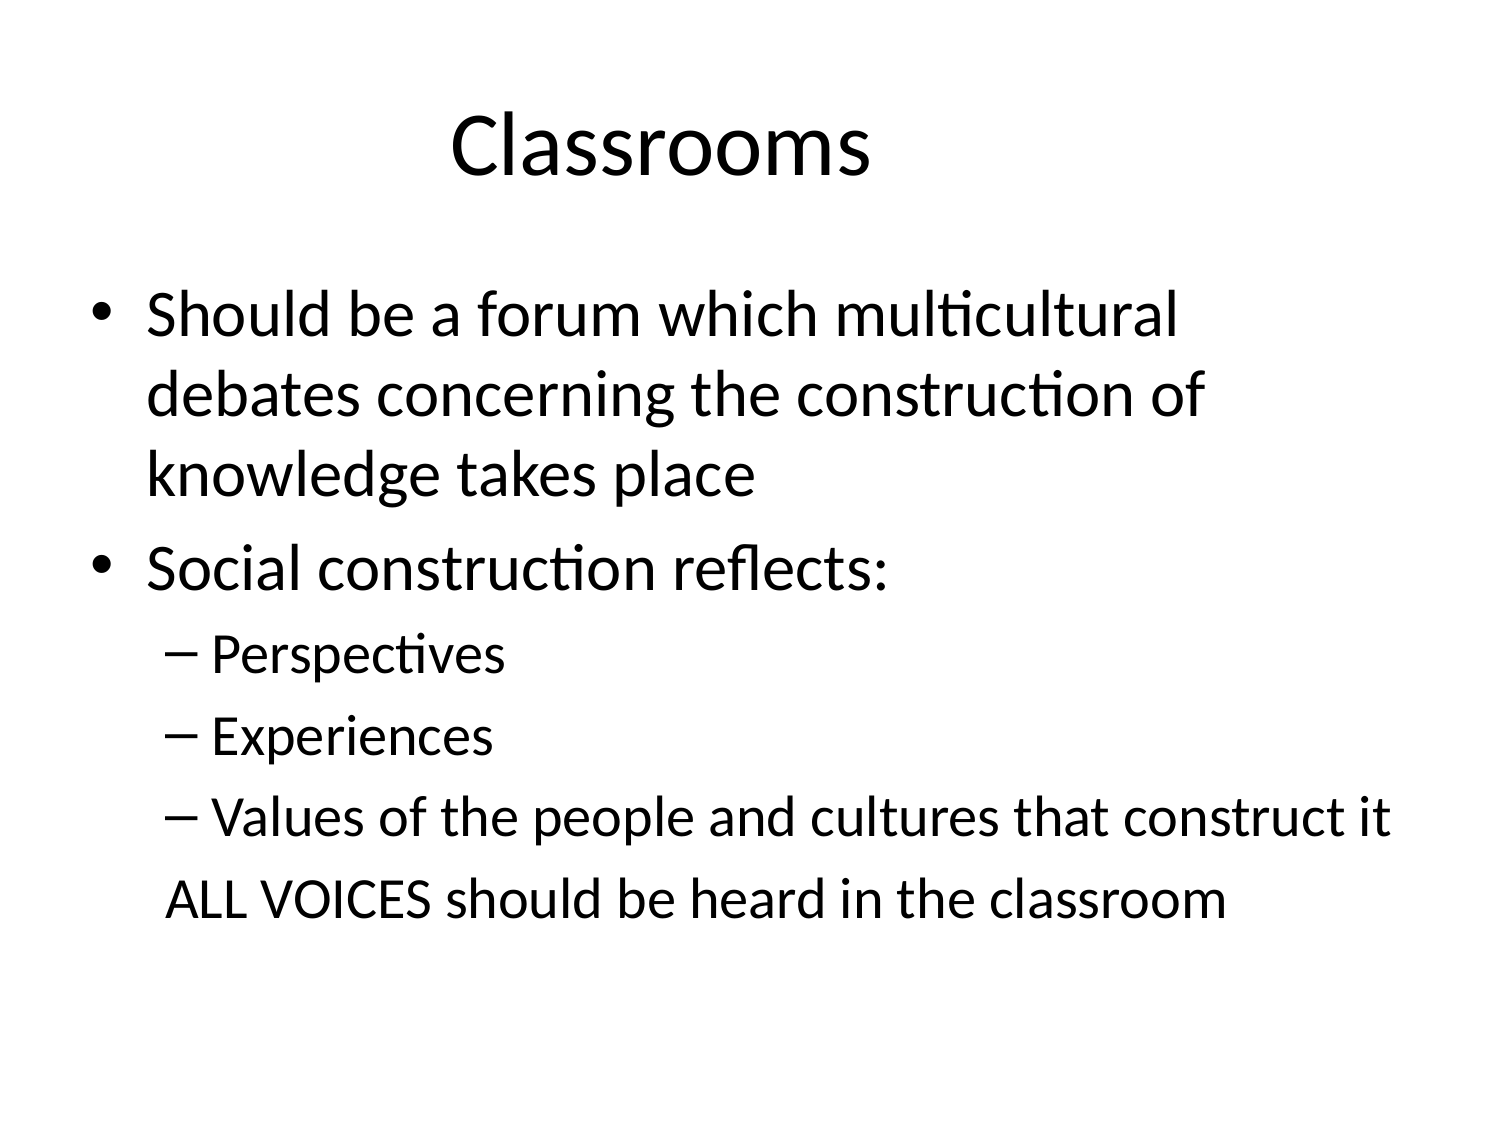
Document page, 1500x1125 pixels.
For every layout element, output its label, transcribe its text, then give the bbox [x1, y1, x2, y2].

list Should be a forum which multicultural debates concerning the construction of knowledge takes place Social construction reflects: Perspectives Experiences Values of the people and cultures that construct it ALL VOICES should be heard in the classroom [75, 262, 1425, 1005]
title Classrooms [75, 45, 1425, 233]
